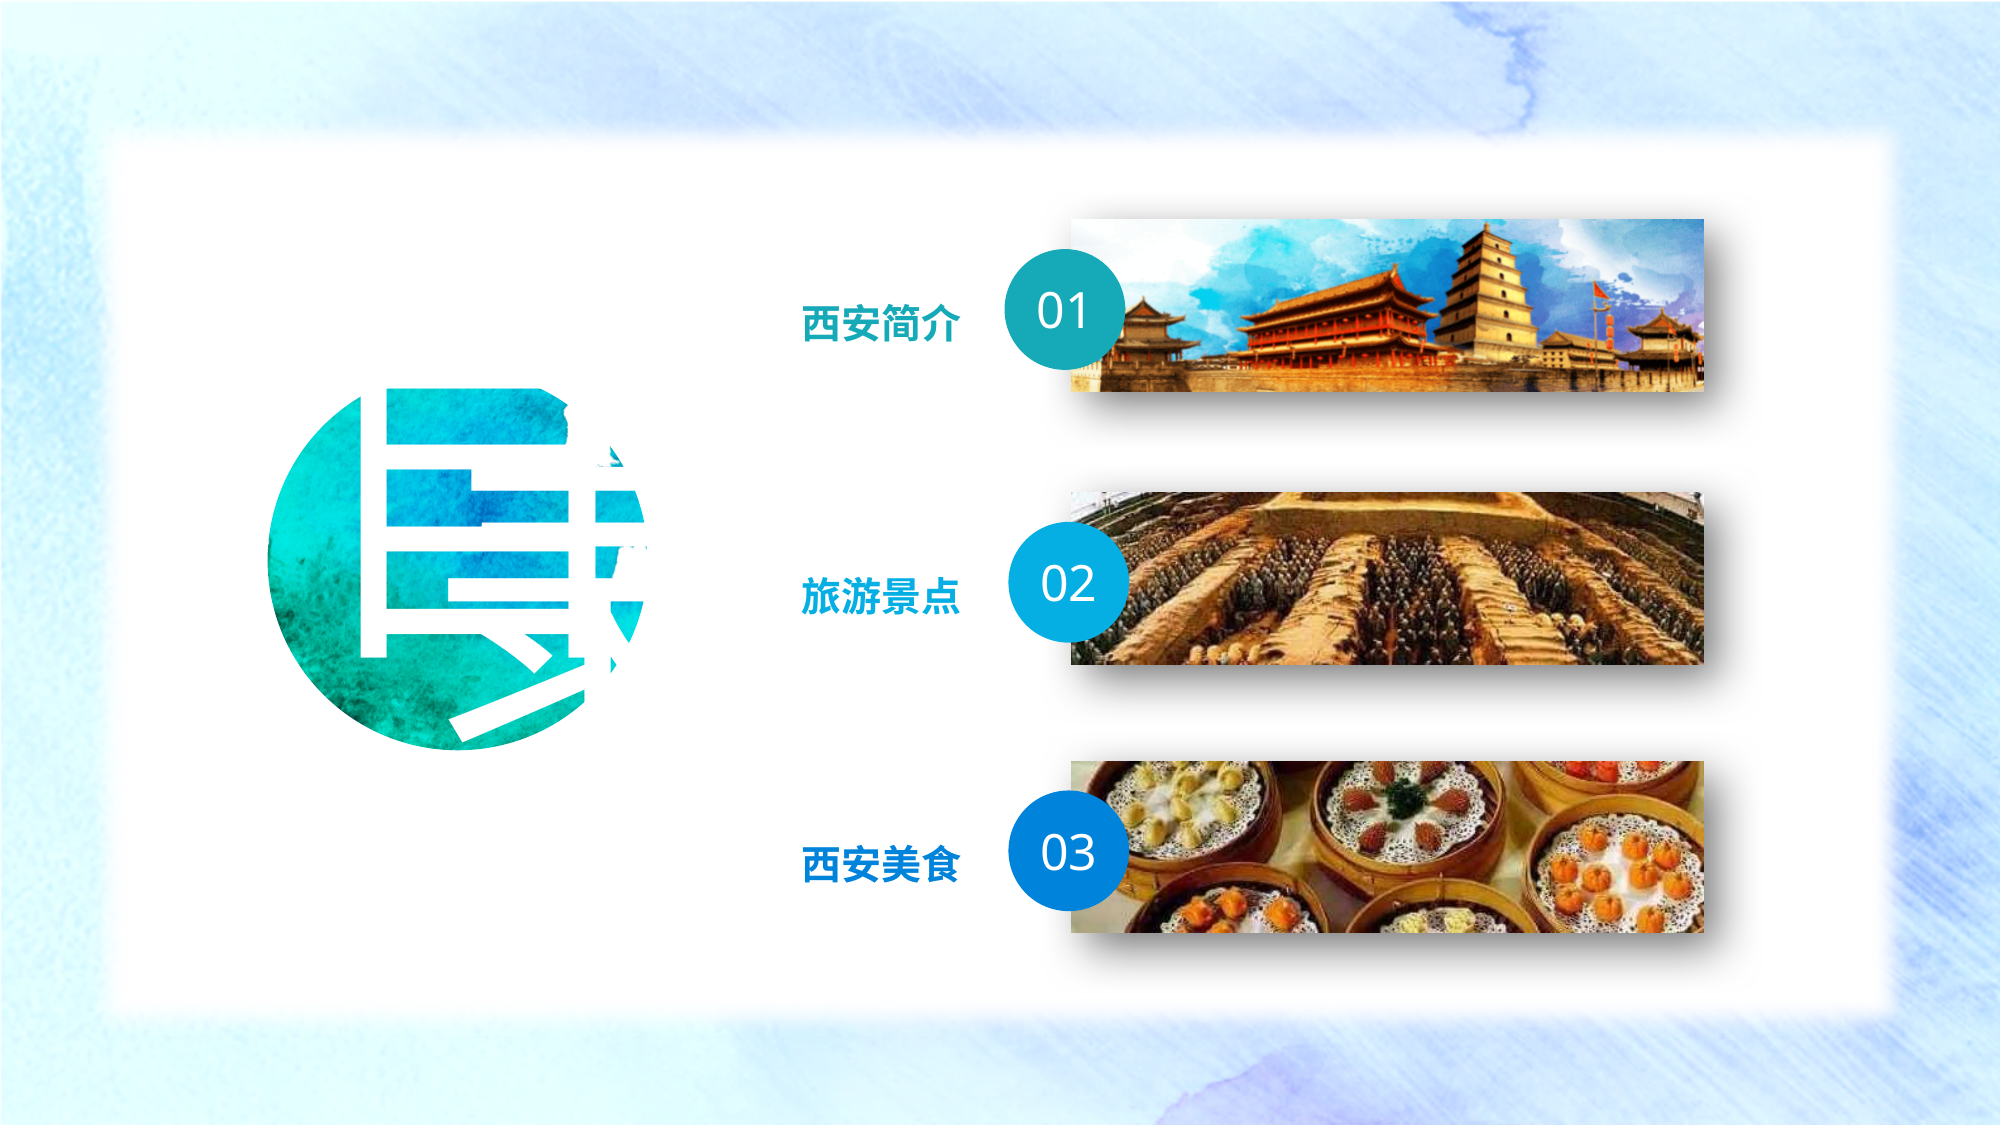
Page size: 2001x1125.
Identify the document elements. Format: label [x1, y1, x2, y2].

picture [0, 0, 2000, 1125]
text_box [267, 278, 649, 820]
text_box [1008, 521, 1130, 643]
text_box [1004, 249, 1126, 370]
text_box [1008, 790, 1130, 912]
